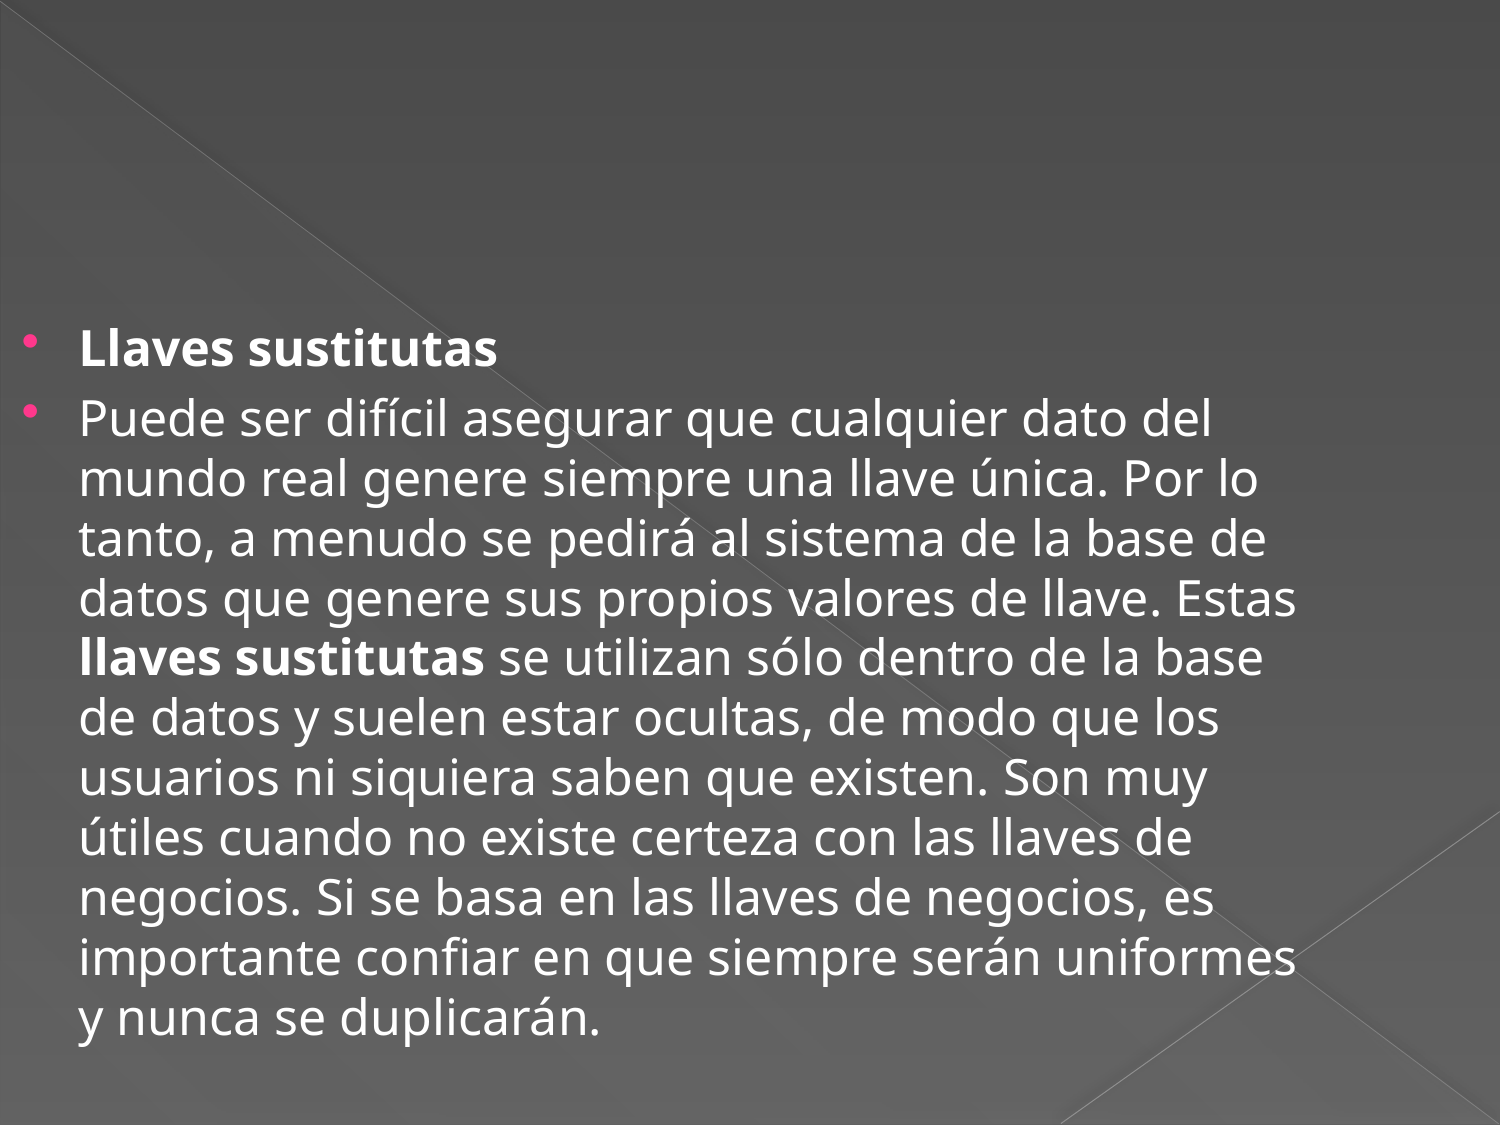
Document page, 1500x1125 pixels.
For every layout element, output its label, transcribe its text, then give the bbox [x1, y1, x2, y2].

list Llaves sustitutas Puede ser difícil asegurar que cualquier dato del mundo real genere siempre una llave única. Por lo tanto, a menudo se pedirá al sistema de la base de datos que genere sus propios valores de llave. Estas llaves sustitutas se utilizan sólo dentro de la base de datos y suelen estar ocultas, de modo que los usuarios ni siquiera saben que existen. Son muy útiles cuando no existe certeza con las llaves de negocios. Si se basa en las llaves de negocios, es importante confiar en que siempre serán uniformes y nunca se duplicarán. [0, 308, 1350, 1059]
